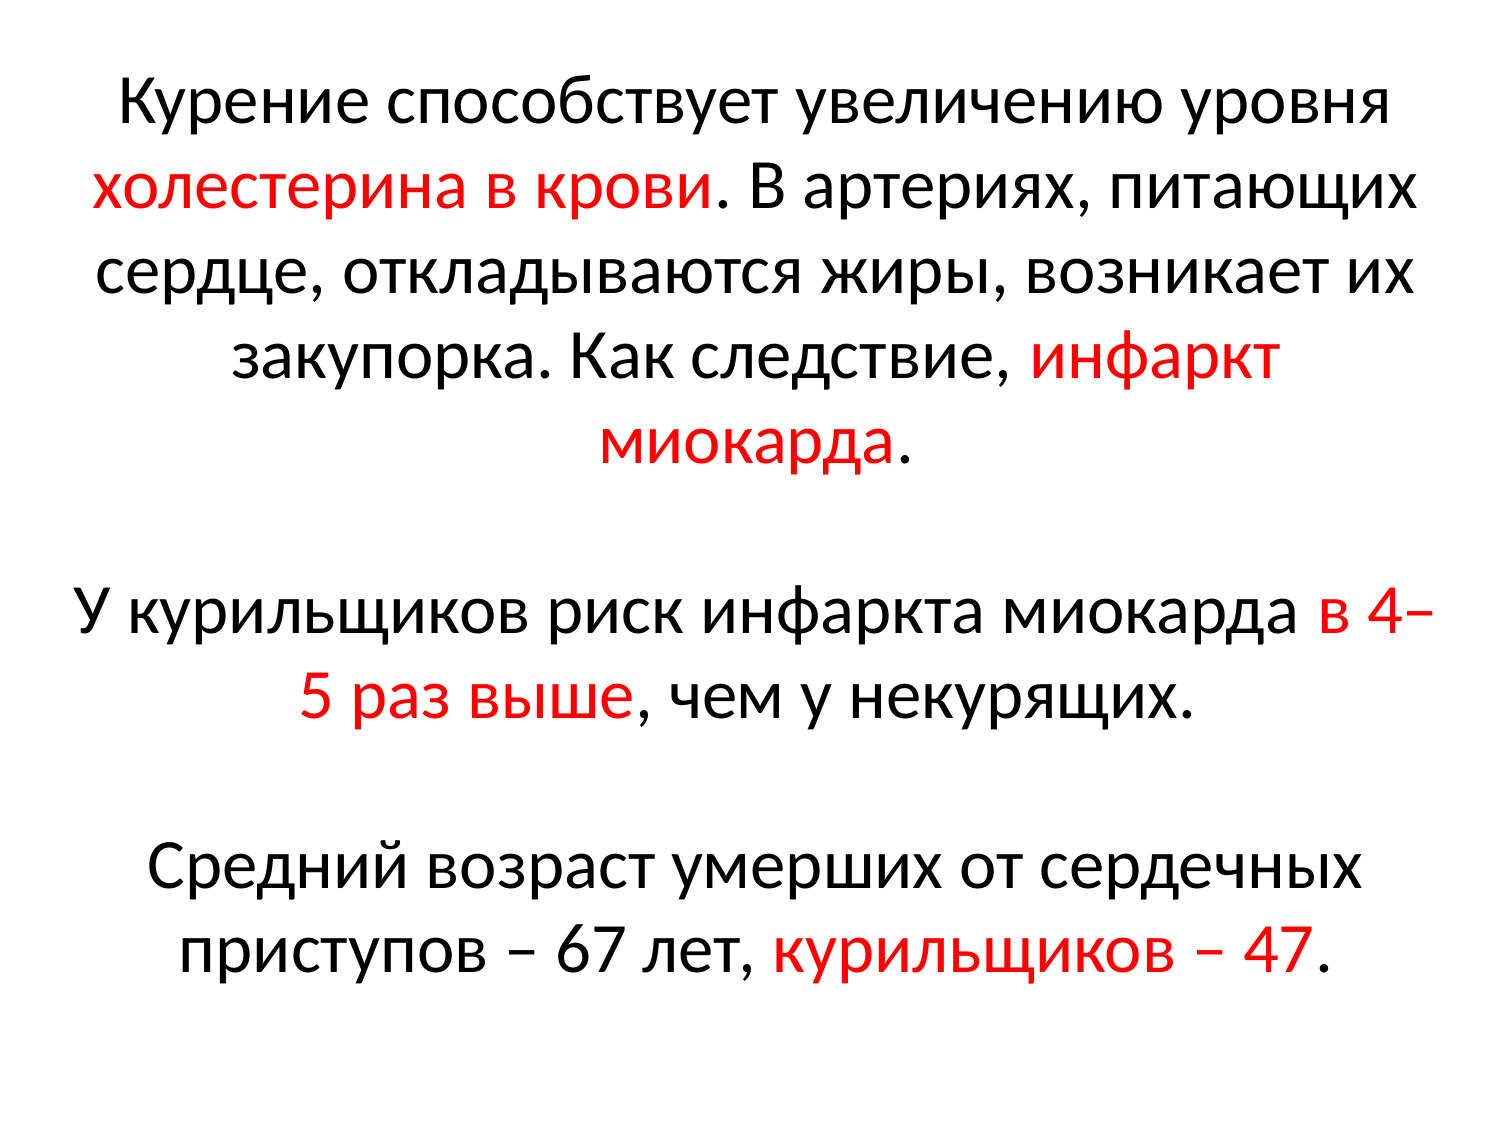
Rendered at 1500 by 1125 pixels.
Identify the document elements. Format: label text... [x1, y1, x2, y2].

title Курение способствует увеличению уровня холестерина в крови. В артериях, питающих сердце, откладываются жиры, возникает их закупорка. Как следствие, инфаркт миокарда. У курильщиков риск инфаркта миокарда в 4–5 раз выше, чем у некурящих. Средний возраст умерших от сердечных приступов – 67 лет, курильщиков – 47. [53, 42, 1459, 1083]
